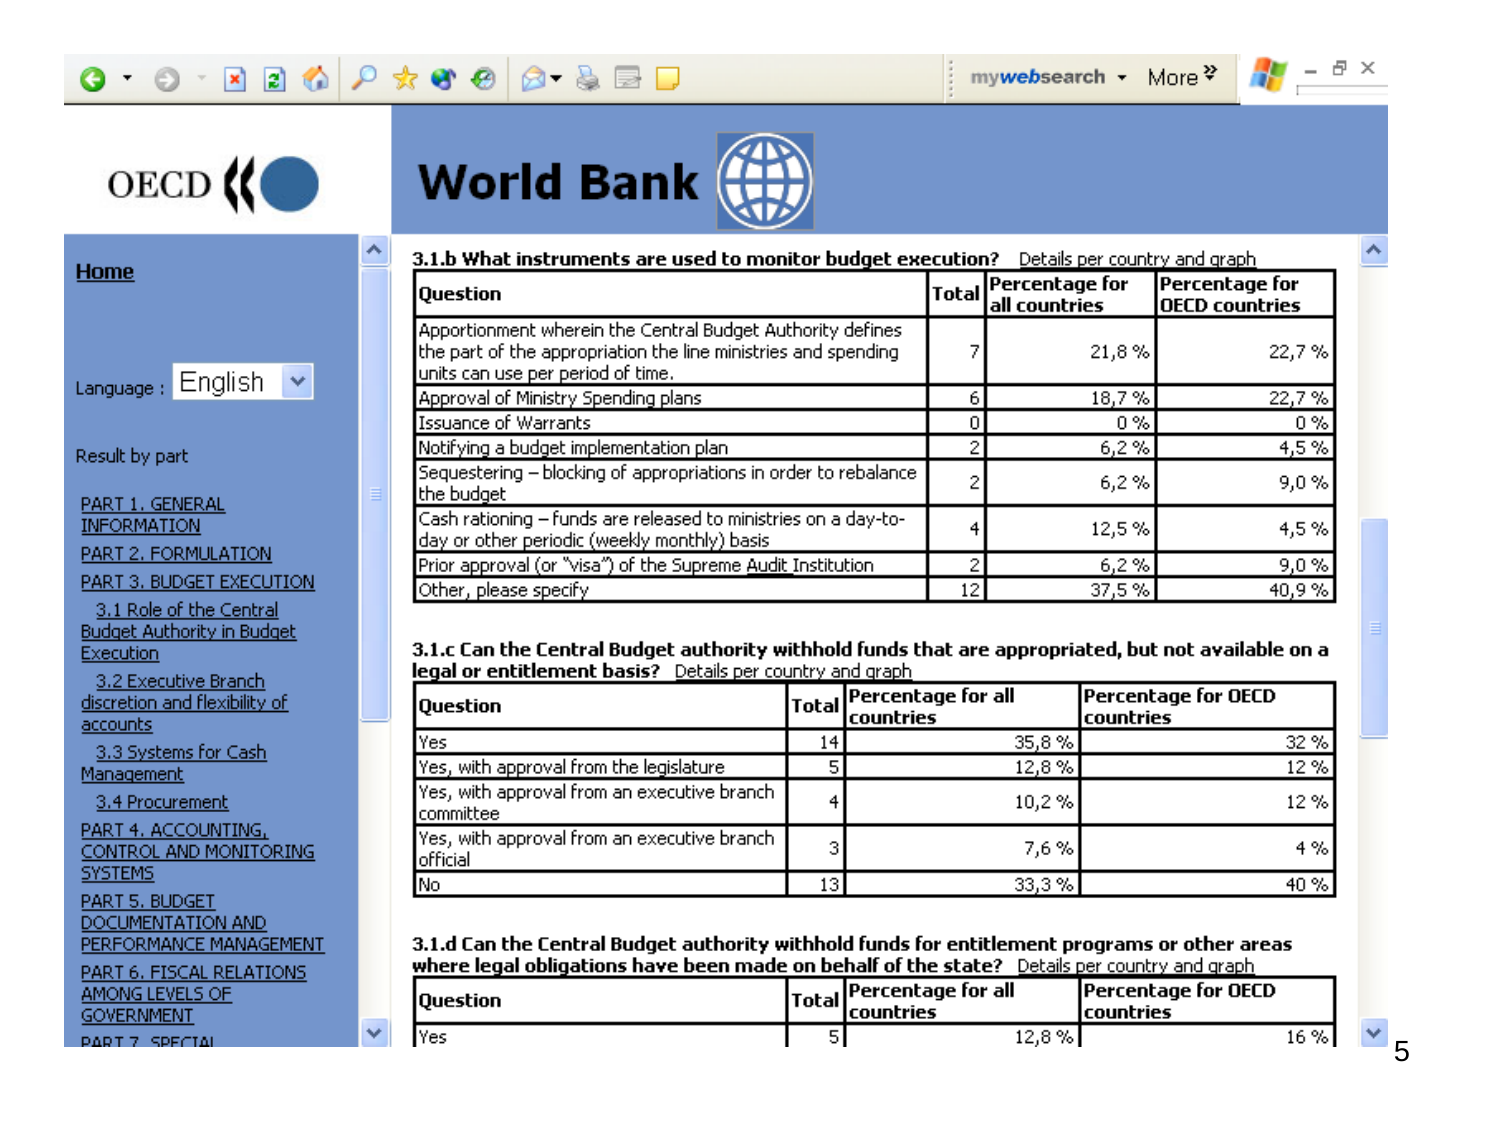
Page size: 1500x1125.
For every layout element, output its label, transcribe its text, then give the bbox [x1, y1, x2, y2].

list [64, 54, 1388, 1048]
slide_number 5 [1074, 1024, 1426, 1103]
